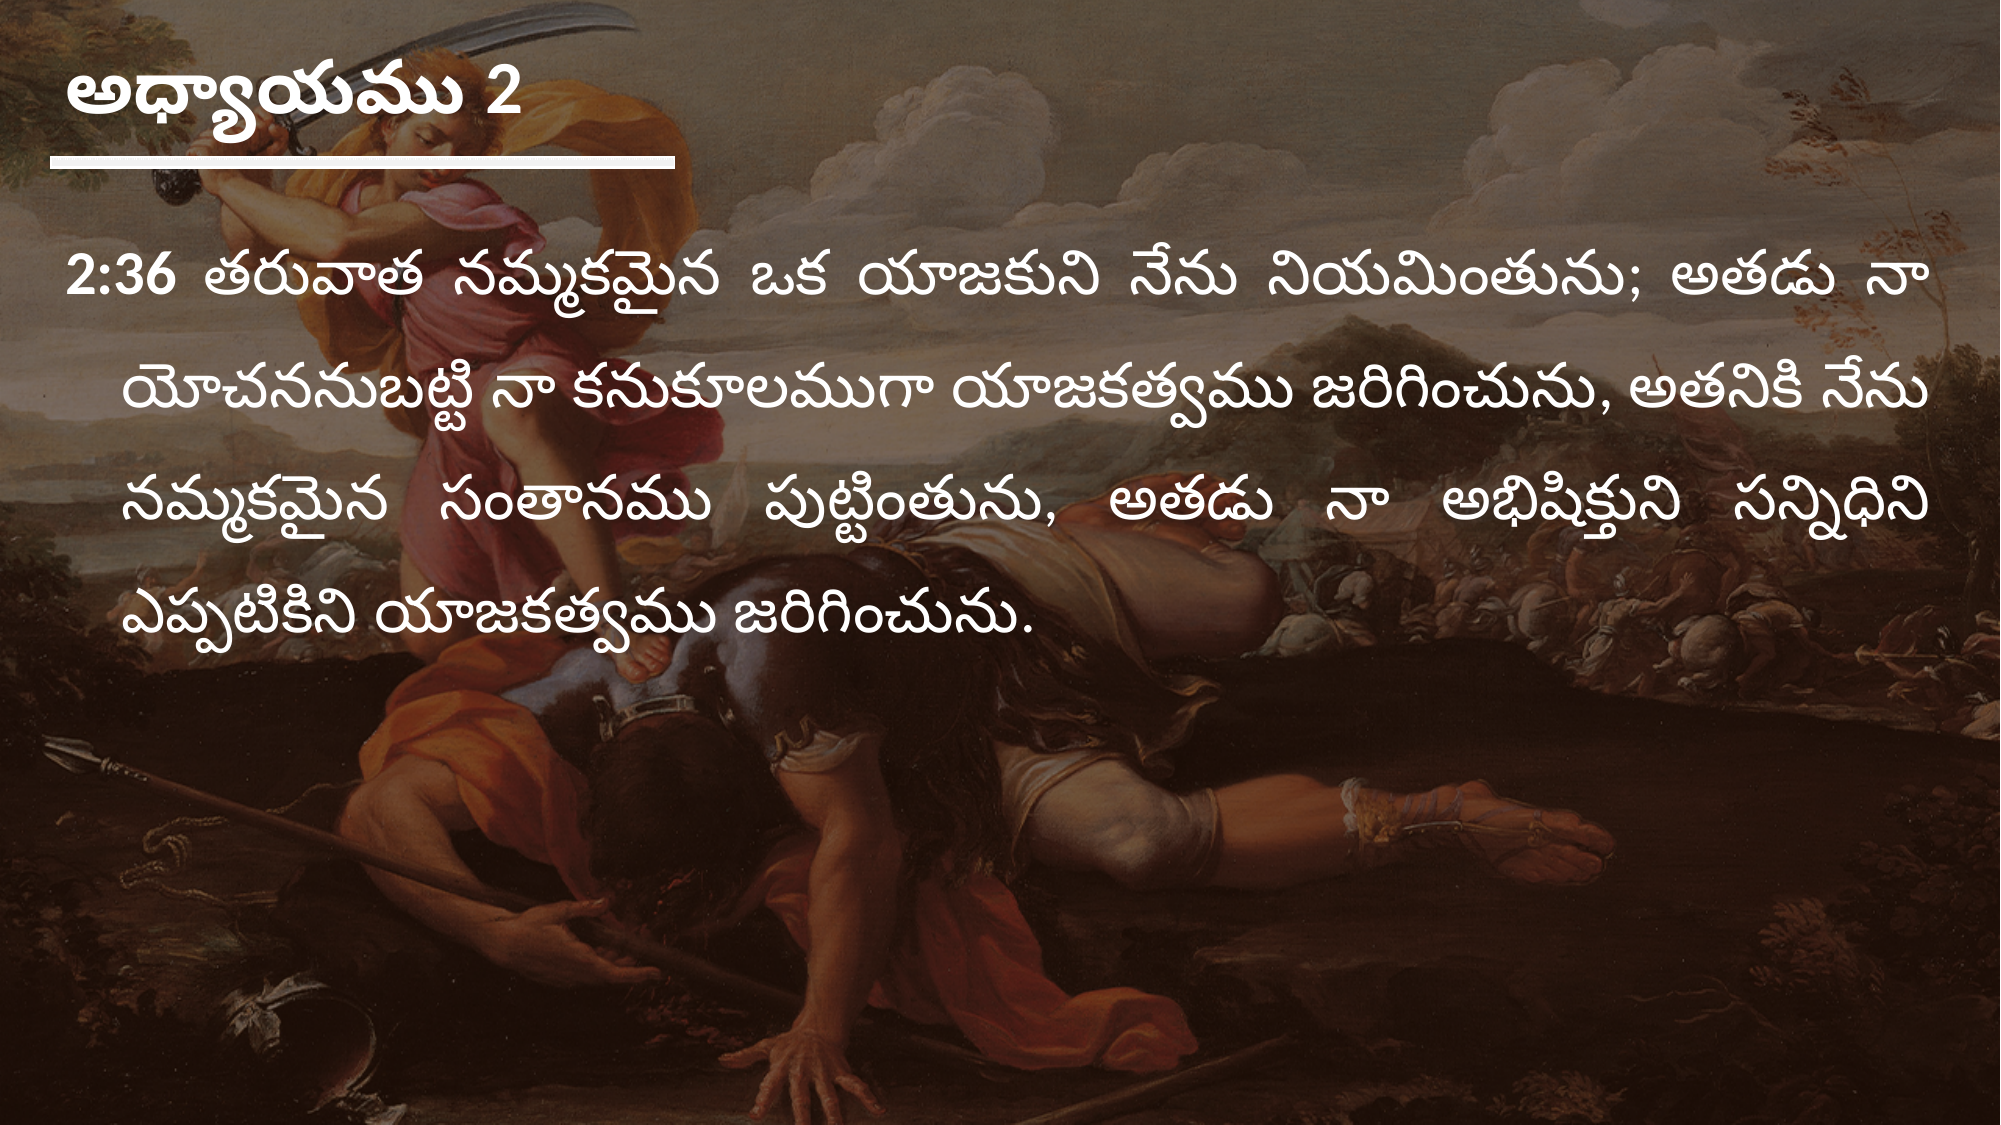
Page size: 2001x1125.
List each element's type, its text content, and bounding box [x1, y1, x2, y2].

title అధ్యాయము 2 [50, 0, 1925, 167]
list 2:36 తరువాత నమ్మకమైన ఒక యాజకుని నేను నియమింతును; అతడు నా యోచననుబట్టి నా కనుకూలముగా యాజకత్వము జరిగించును, అతనికి నేను నమ్మకమైన సంతానము పుట్టింతును, అతడు నా అభిషిక్తుని సన్నిధిని ఎప్పటికిని యాజకత్వము జరిగించును. [50, 187, 1946, 1063]
picture [0, 0, 2000, 1125]
